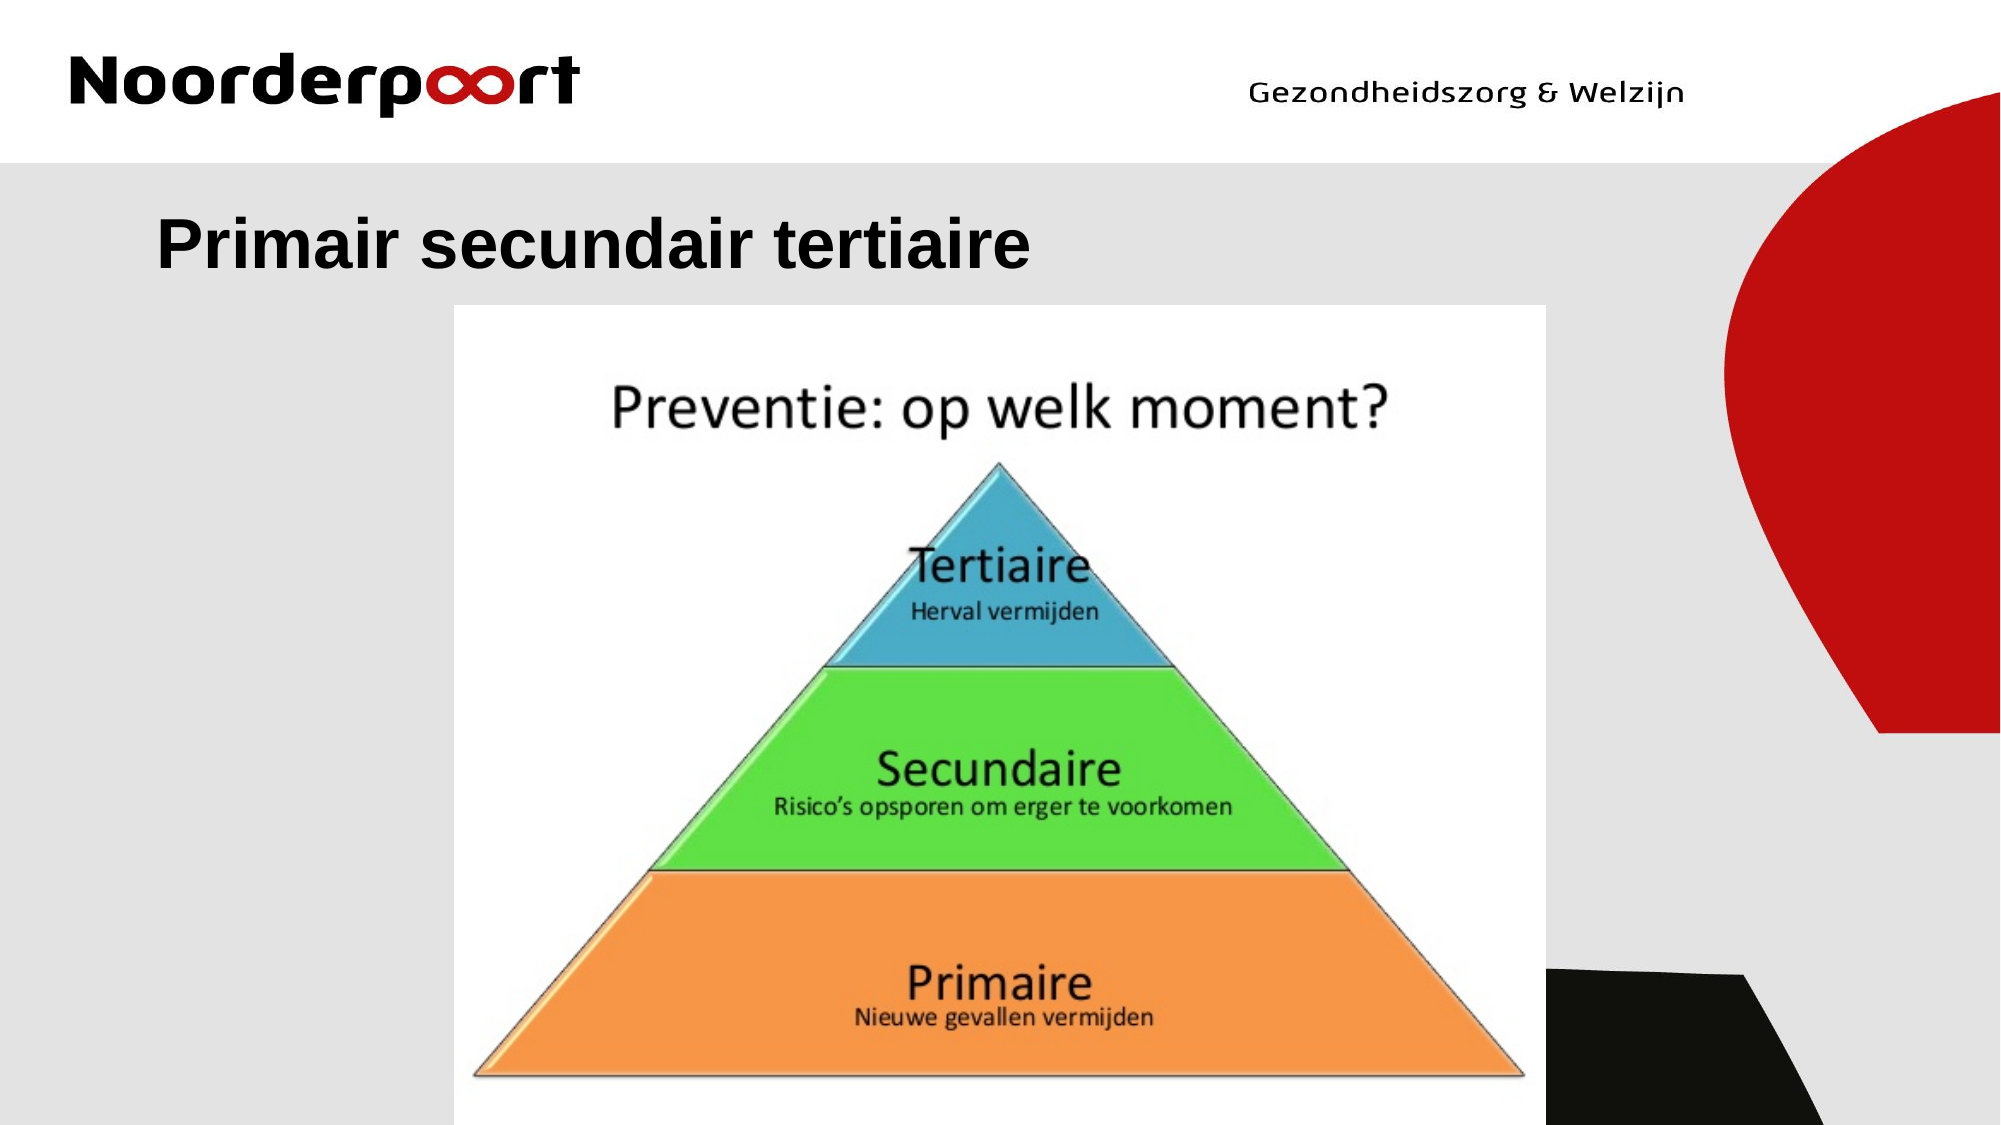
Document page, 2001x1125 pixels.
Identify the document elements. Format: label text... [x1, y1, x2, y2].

picture [0, 0, 2001, 1125]
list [454, 305, 1546, 1125]
title Primair secundair tertiaire [141, 187, 1720, 294]
